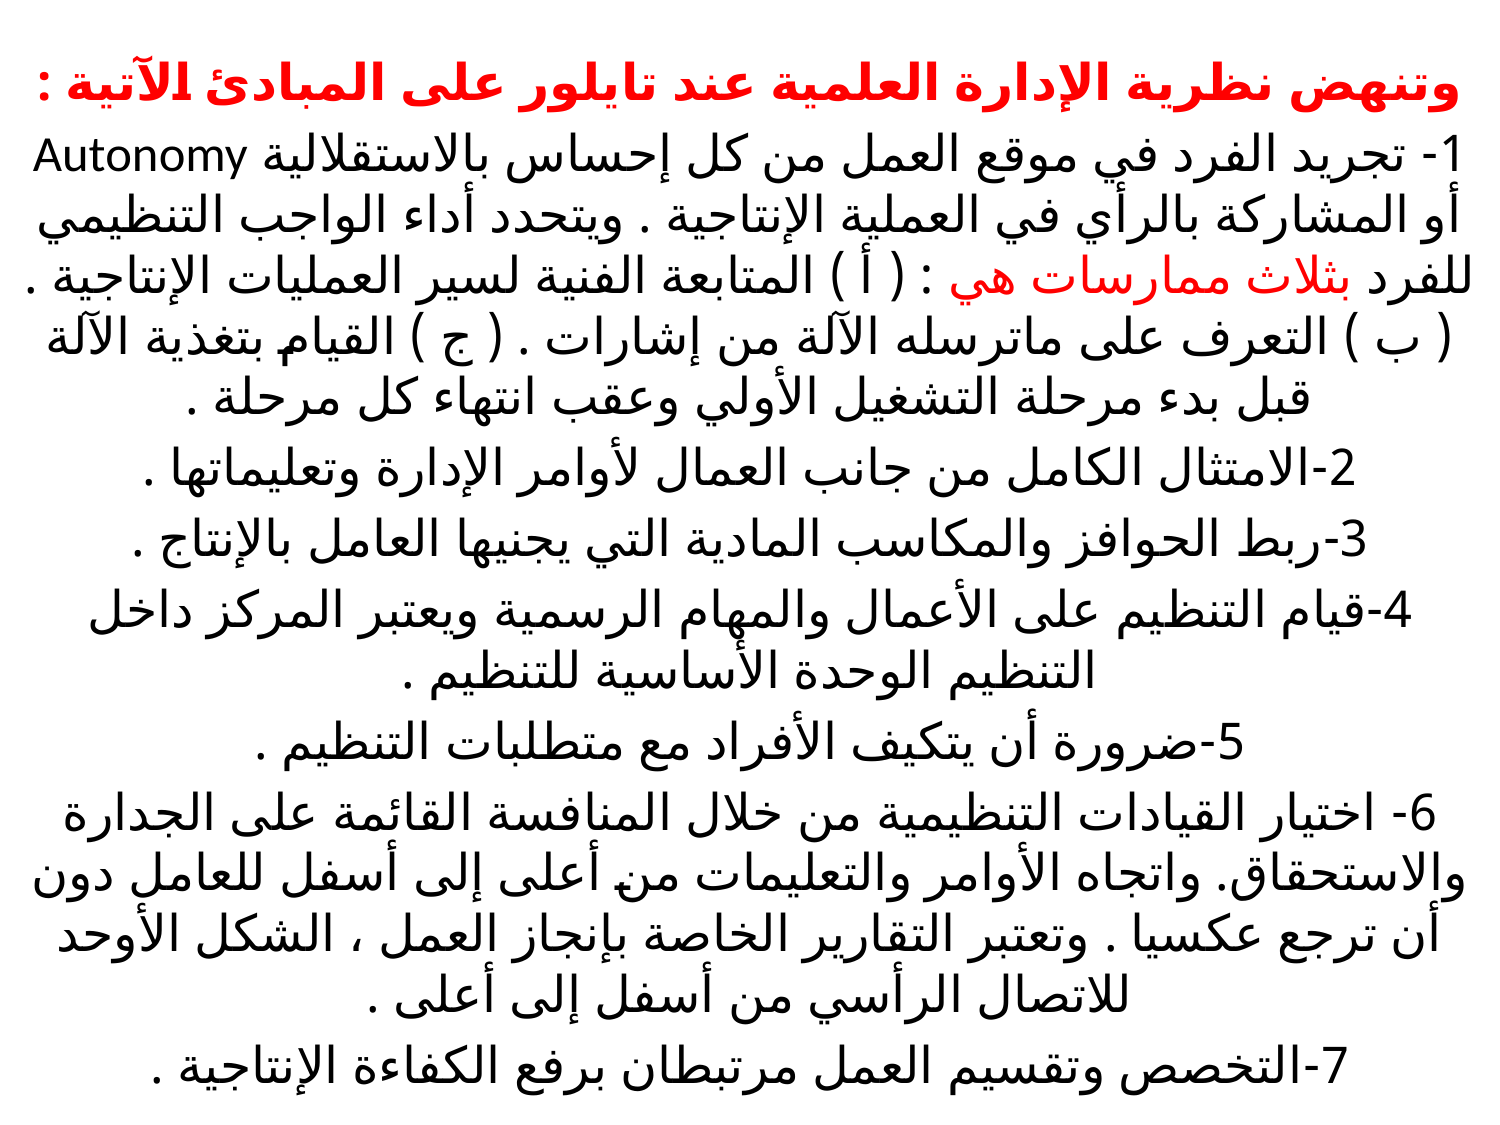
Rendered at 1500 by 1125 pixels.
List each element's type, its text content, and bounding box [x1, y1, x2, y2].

subtitle وتنهض نظرية الإدارة العلمية عند تايلور على المبادئ الآتية : 1- تجريد الفرد في موقع العمل من كل إحساس بالاستقلالية Autonomy أو المشاركة بالرأي في العملية الإنتاجية . ويتحدد أداء الواجب التنظيمي للفرد بثلاث ممارسات هي : ( أ ) المتابعة الفنية لسير العمليات الإنتاجية . ( ب ) التعرف على ماترسله الآلة من إشارات . ( ج ) القيام بتغذية الآلة قبل بدء مرحلة التشغيل الأولي وعقب انتهاء كل مرحلة . 2-الامتثال الكامل من جانب العمال لأوامر الإدارة وتعليماتها . 3-ربط الحوافز والمكاسب المادية التي يجنيها العامل بالإنتاج . 4-قيام التنظيم على الأعمال والمهام الرسمية ويعتبر المركز داخل التنظيم الوحدة الأساسية للتنظيم . 5-ضرورة أن يتكيف الأفراد مع متطلبات التنظيم . 6- اختيار القيادات التنظيمية من خلال المنافسة القائمة على الجدارة والاستحقاق. واتجاه الأوامر والتعليمات من أعلى إلى أسفل للعامل دون أن ترجع عكسيا . وتعتبر التقارير الخاصة بإنجاز العمل ، الشكل الأوحد للاتصال الرأسي من أسفل إلى أعلى . 7-التخصص وتقسيم العمل مرتبطان برفع الكفاءة الإنتاجية . [0, 42, 1500, 1125]
